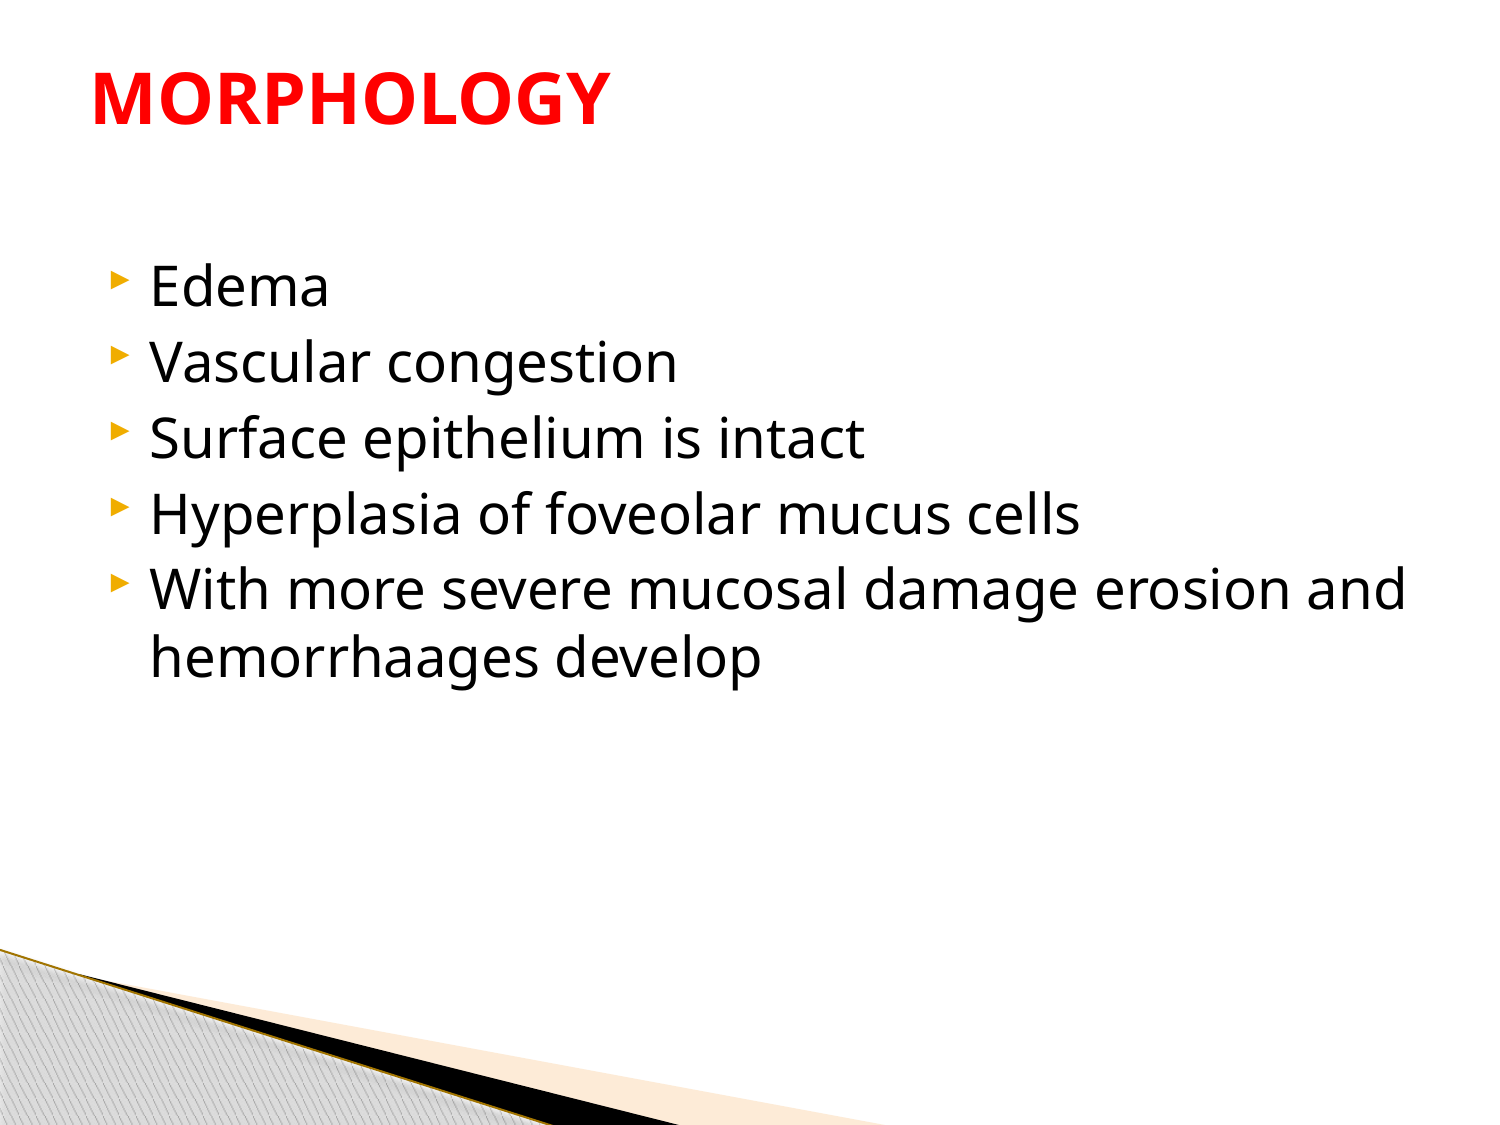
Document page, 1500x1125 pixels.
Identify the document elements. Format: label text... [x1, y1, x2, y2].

list Edema Vascular congestion Surface epithelium is intact Hyperplasia of foveolar mucus cells With more severe mucosal damage erosion and hemorrhaages develop [75, 243, 1425, 986]
title MORPHOLOGY [75, 45, 1425, 233]
